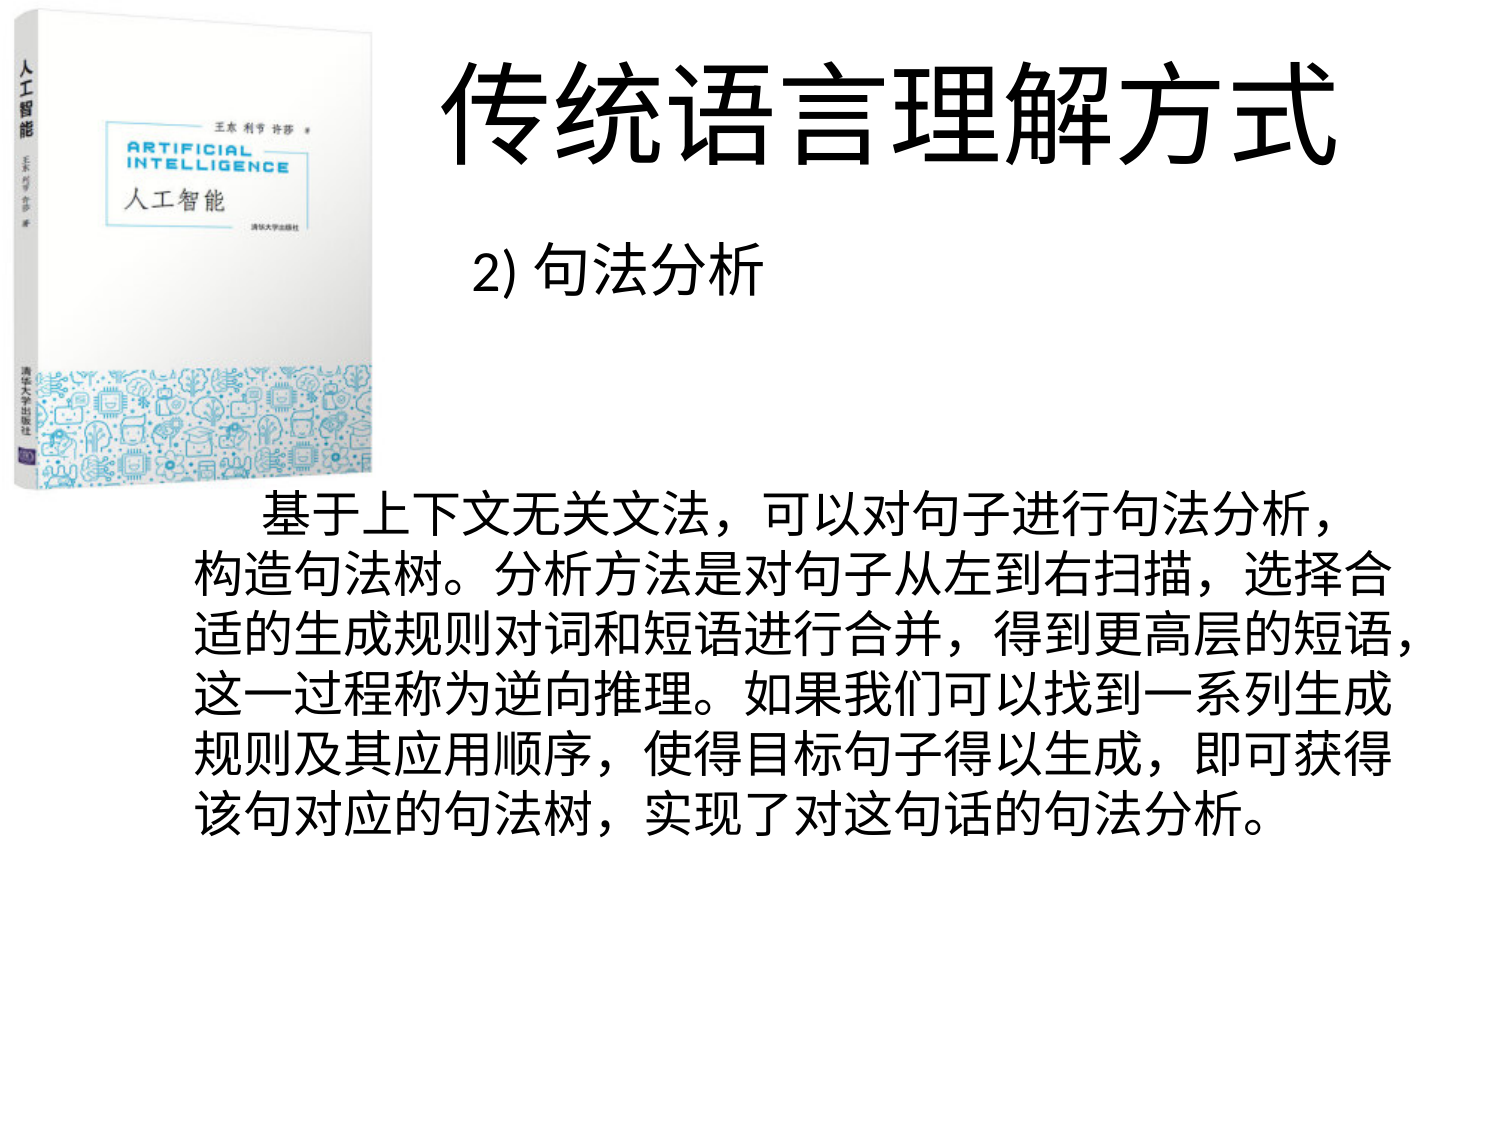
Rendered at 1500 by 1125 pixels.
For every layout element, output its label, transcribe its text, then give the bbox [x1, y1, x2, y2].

text_box 基于上下文无关文法，可以对句子进行句法分析，构造句法树。分析方法是对句子从左到右扫描，选择合适的生成规则对词和短语进行合并，得到更高层的短语，这一过程称为逆向推理。如果我们可以找到一系列生成规则及其应用顺序，使得目标句子得以生成，即可获得该句对应的句法树，实现了对这句话的句法分析。 [178, 475, 1415, 851]
text_box 2)句法分析 [456, 225, 1192, 311]
text_box 传统语言理解方式 [424, 52, 1355, 189]
picture [0, 0, 441, 510]
